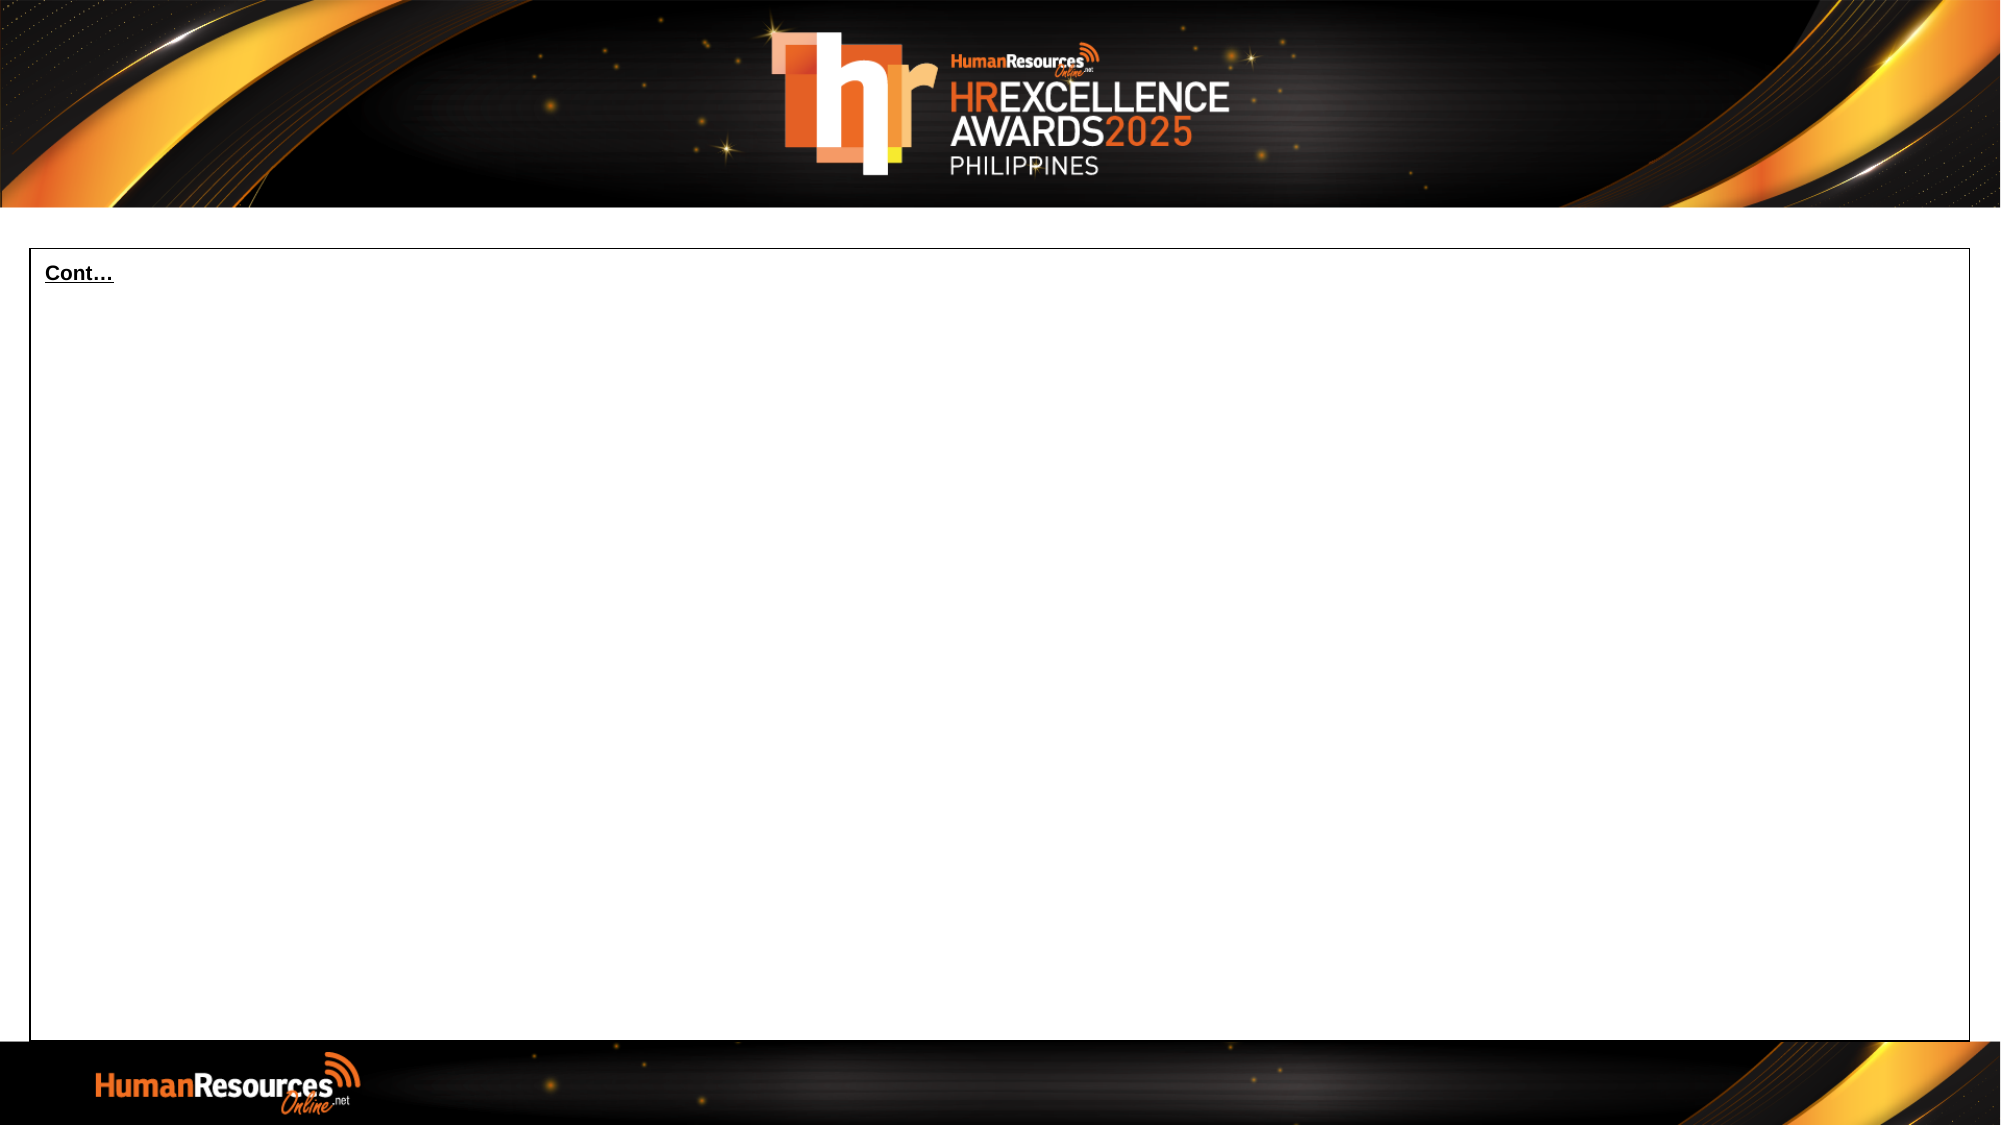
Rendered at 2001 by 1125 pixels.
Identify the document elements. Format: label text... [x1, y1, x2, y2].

text_box Cont… [30, 248, 1970, 1042]
picture [0, 0, 2001, 1125]
